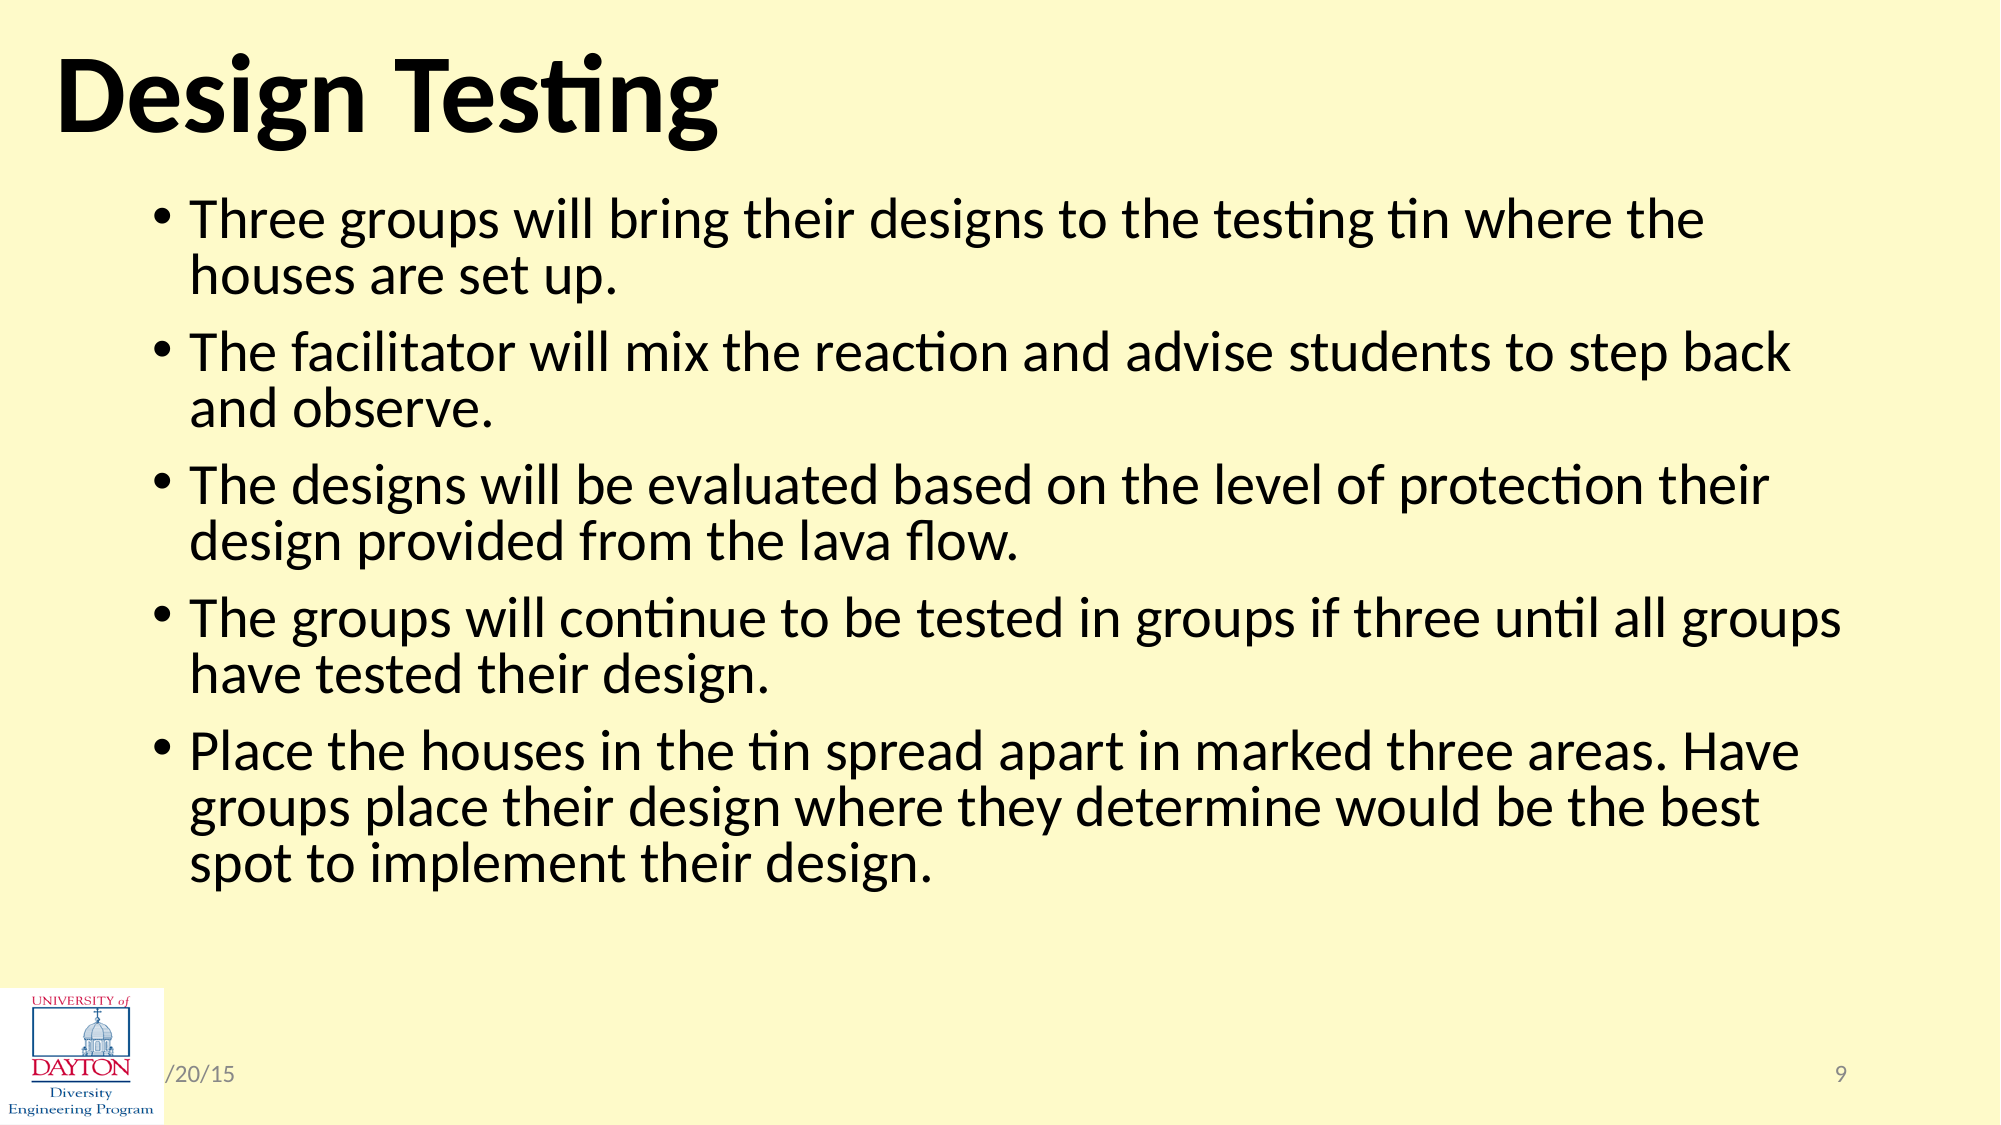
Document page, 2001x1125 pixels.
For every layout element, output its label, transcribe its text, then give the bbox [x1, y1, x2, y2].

picture [0, 988, 165, 1125]
list Three groups will bring their designs to the testing tin where the houses are set up. The facilitator will mix the reaction and advise students to step back and observe. The designs will be evaluated based on the level of protection their design provided from the lava flow. The groups will continue to be tested in groups if three until all groups have tested their design. Place the houses in the tin spread apart in marked three areas. Have groups place their design where they determine would be the best spot to implement their design. [137, 186, 1863, 923]
title Design Testing [40, 0, 1599, 201]
